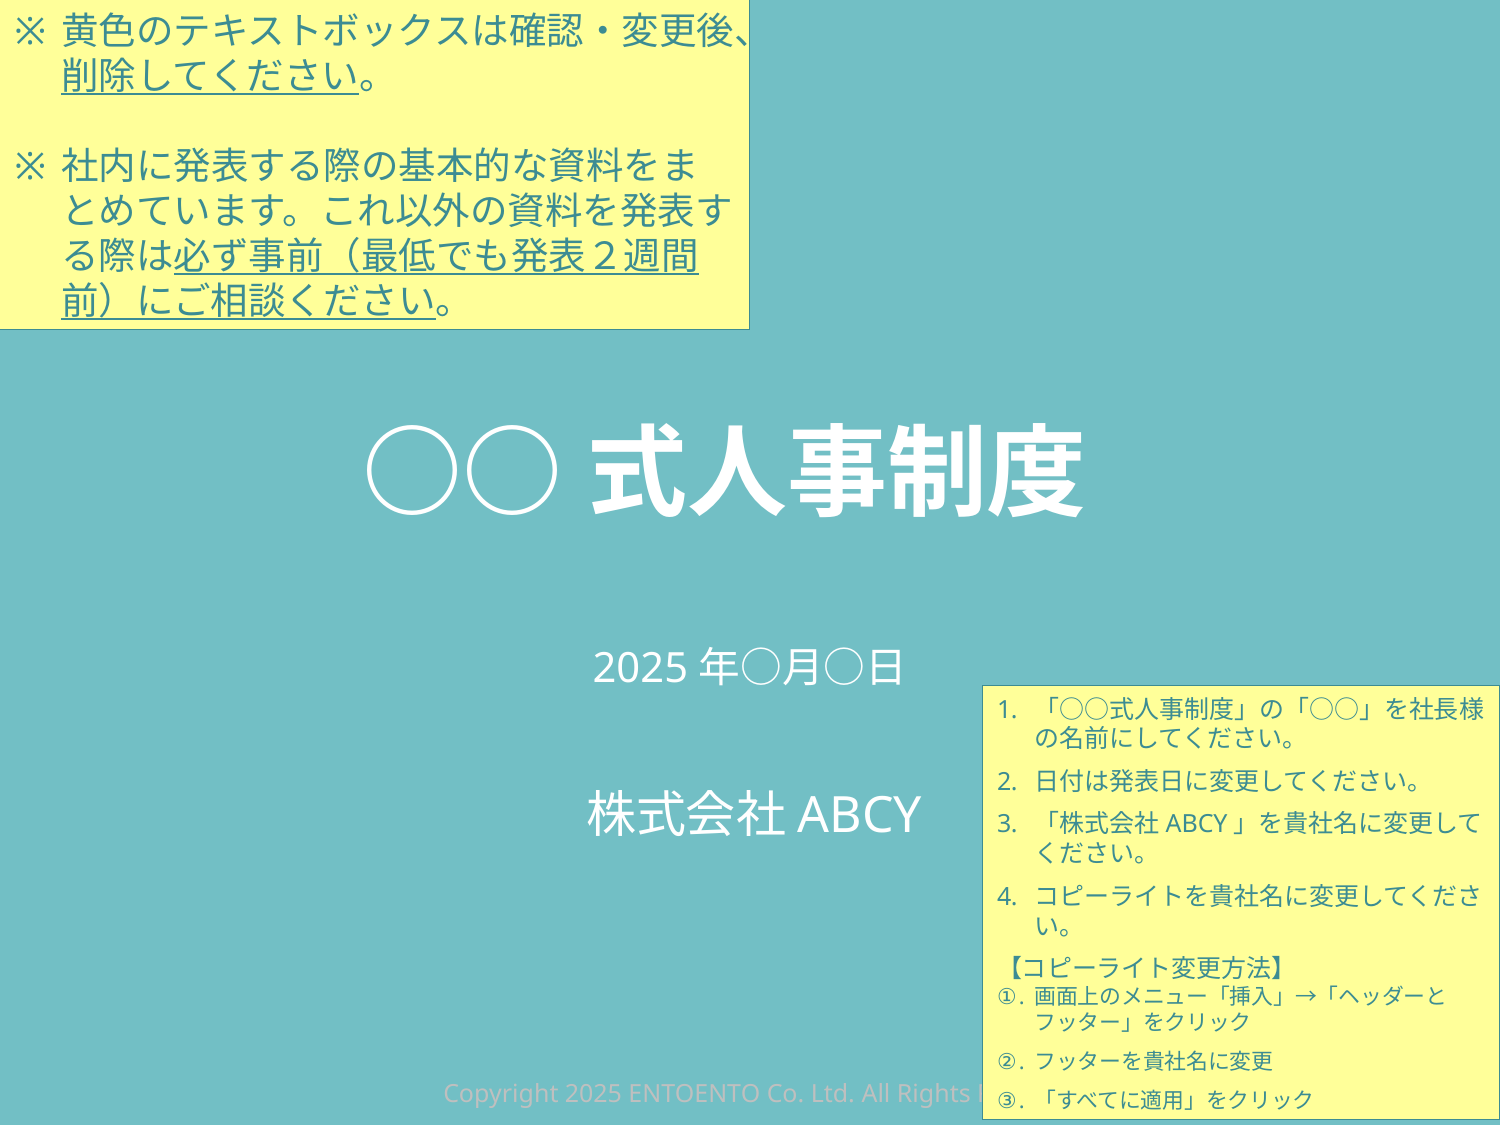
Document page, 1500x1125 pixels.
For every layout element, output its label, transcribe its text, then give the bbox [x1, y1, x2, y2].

text_box 株式会社ABCY [4, 774, 982, 858]
text_box 2025年○月○日 [0, 633, 1500, 705]
title ○○式人事制度 [87, 375, 1363, 563]
text_box 黄色のテキストボックスは確認・変更後、削除してください。 社内に発表する際の基本的な資料をまとめています。これ以外の資料を発表する際は必ず事前（最低でも発表２週間前）にご相談ください。 [0, 0, 750, 330]
text_box 「○○式人事制度」の「○○」を社長様の名前にしてください。 日付は発表日に変更してください。 「株式会社ABCY」を貴社名に変更してください。 コピーライトを貴社名に変更してください。 【コピーライト変更方法】 画面上のメニュー「挿入」→「ヘッダーとフッター」をクリック フッターを貴社名に変更 「すべてに適用」をクリック [982, 685, 1500, 1120]
footer Copyright 2025 ENTOENTO Co. Ltd. All Rights Reserved. [206, 1070, 1331, 1125]
